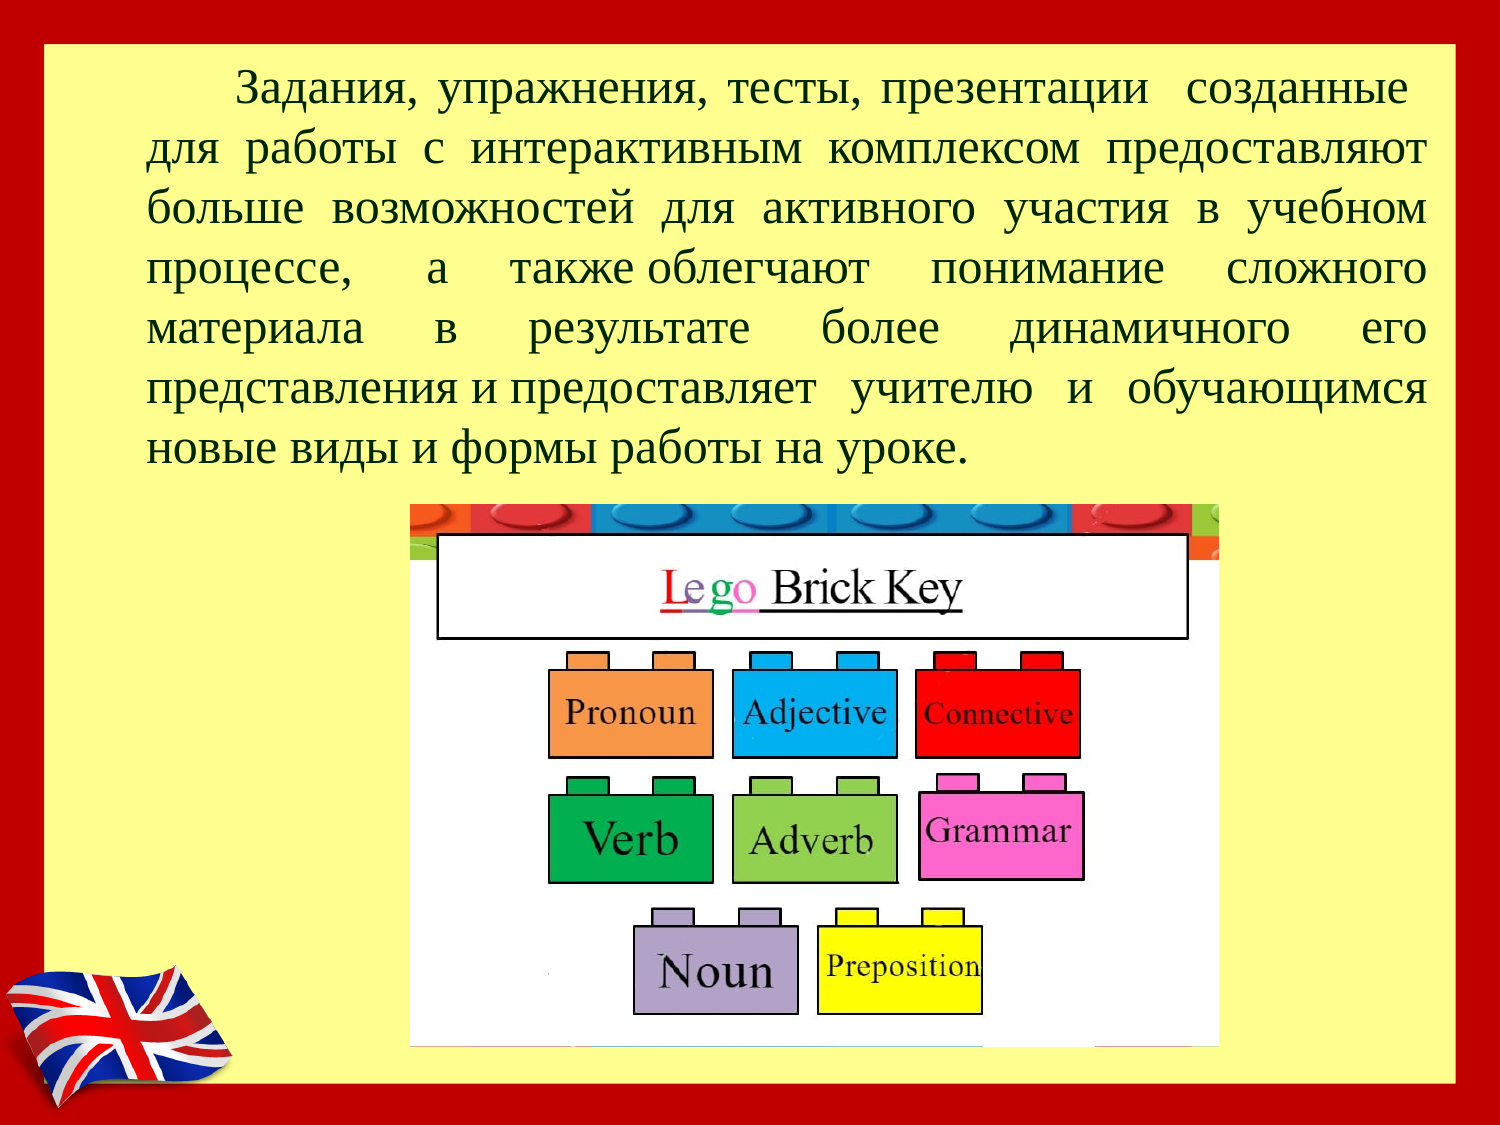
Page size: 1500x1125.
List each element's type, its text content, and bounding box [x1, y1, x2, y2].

picture [0, 906, 237, 1125]
list Задания, упражнения, тесты, презентации созданные для работы с интерактивным комплексом предоставляют больше возможностей для активного участия в учебном процессе, а также облегчают понимание сложного материала в результате более динамичного его представления и предоставляет учителю и обучающимся новые виды и формы работы на уроке. [74, 46, 1444, 1006]
picture [409, 504, 1219, 1047]
